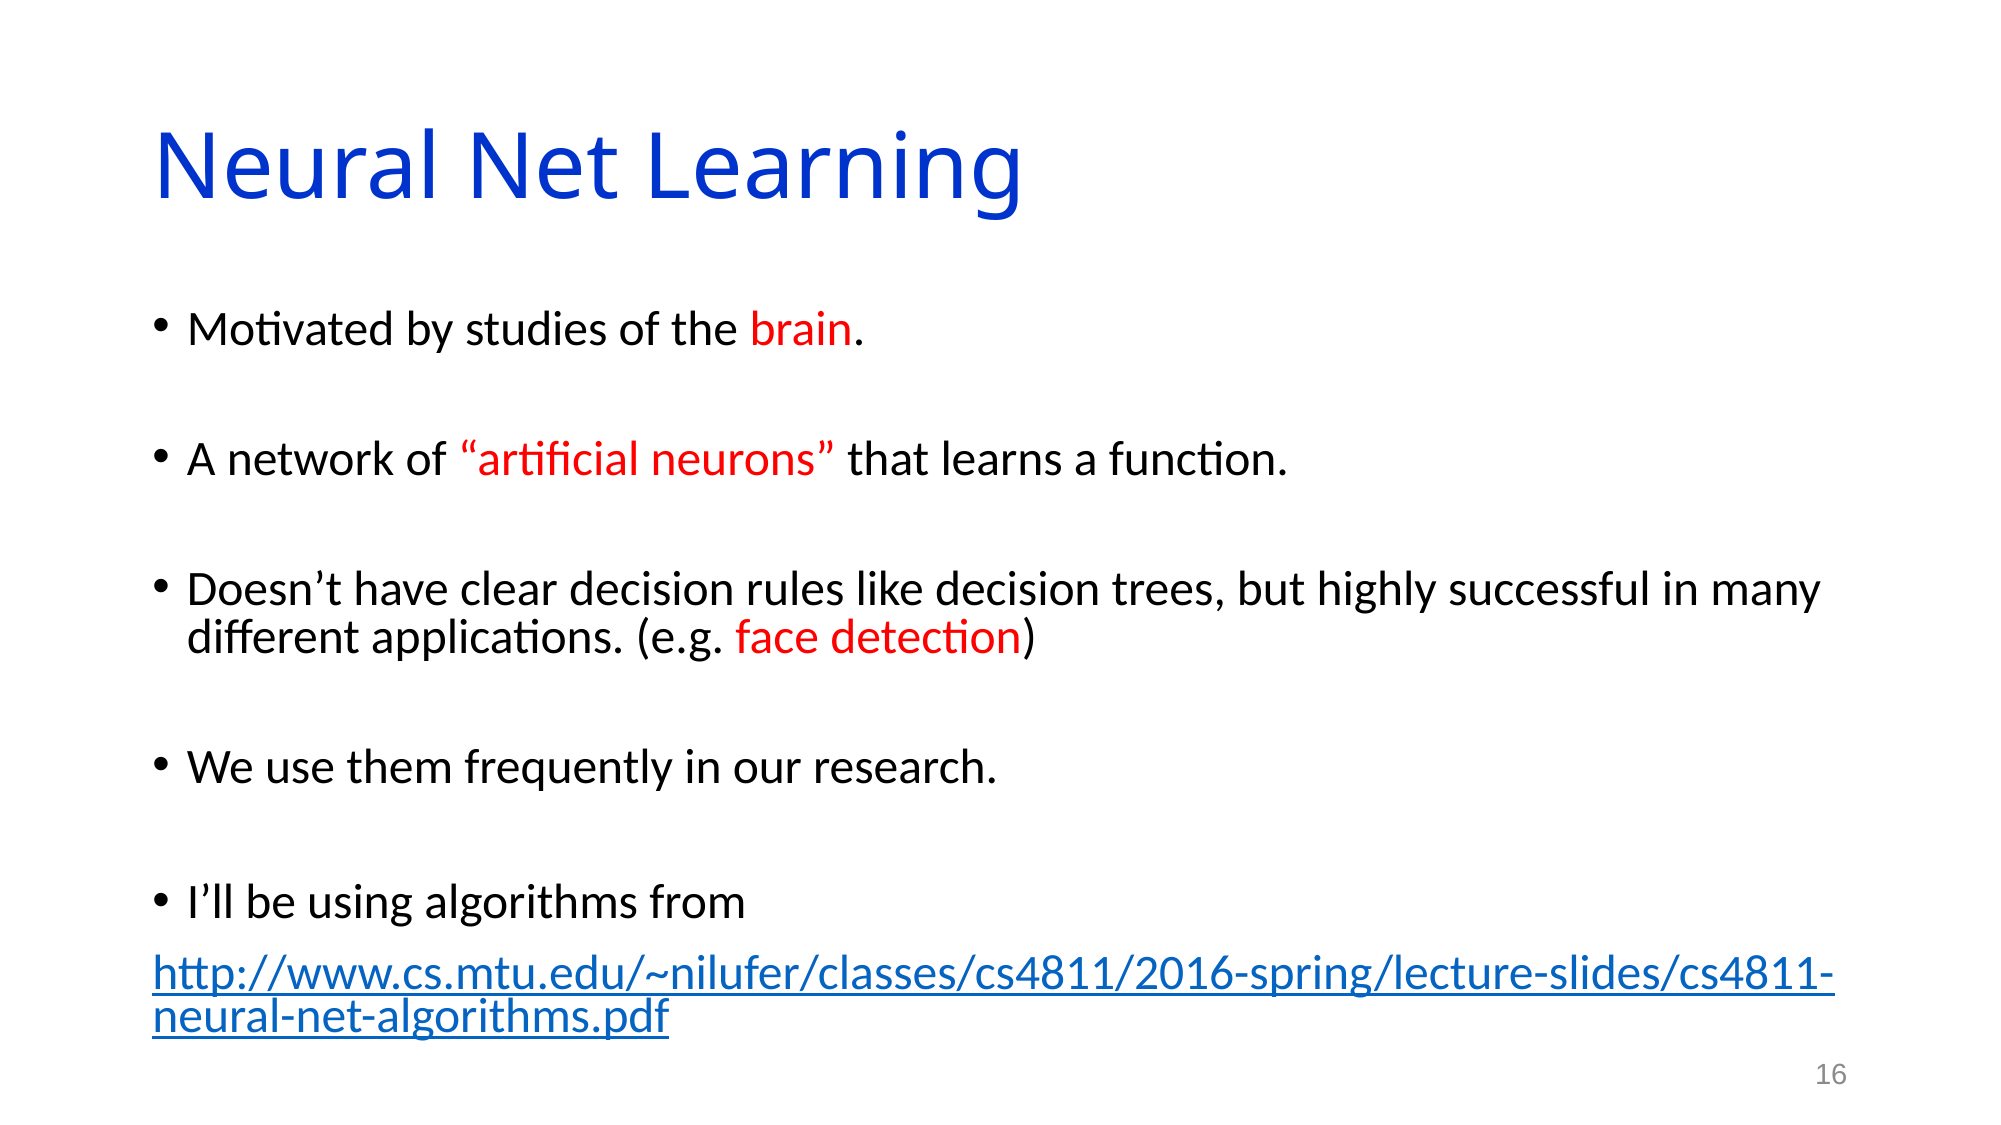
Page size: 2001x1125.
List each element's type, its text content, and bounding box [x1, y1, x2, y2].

list Motivated by studies of the brain. A network of “artificial neurons” that learns a function. Doesn’t have clear decision rules like decision trees, but highly successful in many different applications. (e.g. face detection) We use them frequently in our research. I’ll be using algorithms from http://www.cs.mtu.edu/~nilufer/classes/cs4811/2016-spring/lecture-slides/cs4811-neural-net-algorithms.pdf [137, 299, 1863, 1014]
slide_number 16 [1412, 1042, 1863, 1103]
title Neural Net Learning [137, 59, 1863, 278]
